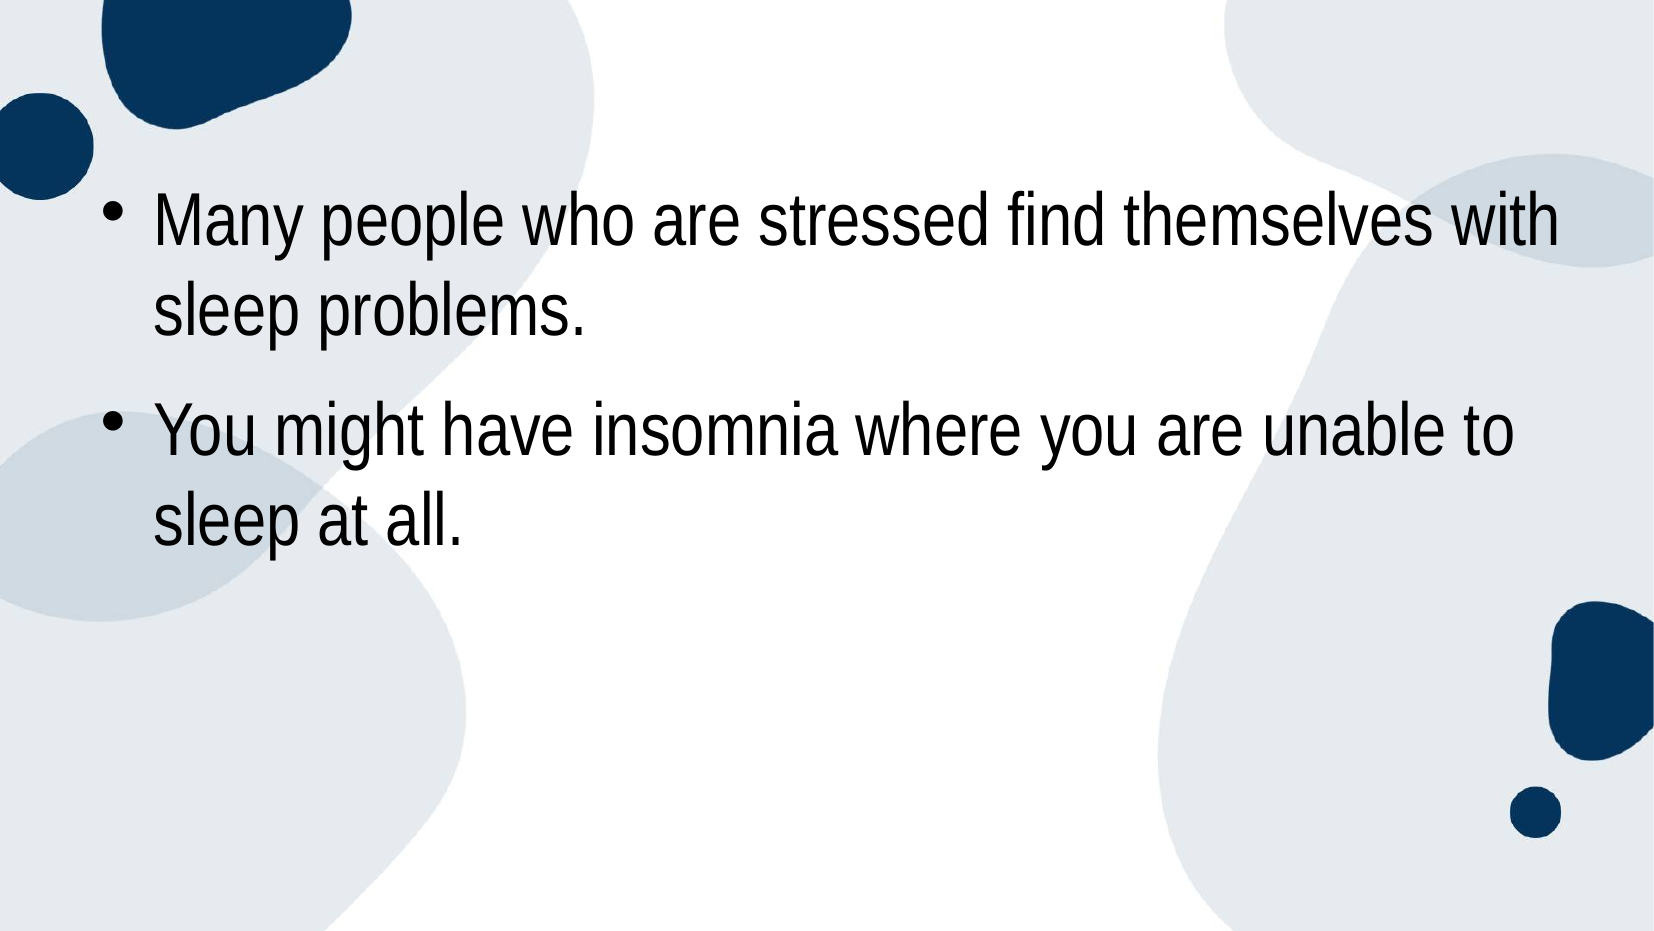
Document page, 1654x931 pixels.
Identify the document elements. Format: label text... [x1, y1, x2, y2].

picture [0, 0, 1654, 931]
text_box [82, 37, 1571, 170]
text_box Many people who are stressed find themselves with sleep problems. You might have insomnia where you are unable to sleep at all. [82, 170, 1571, 760]
